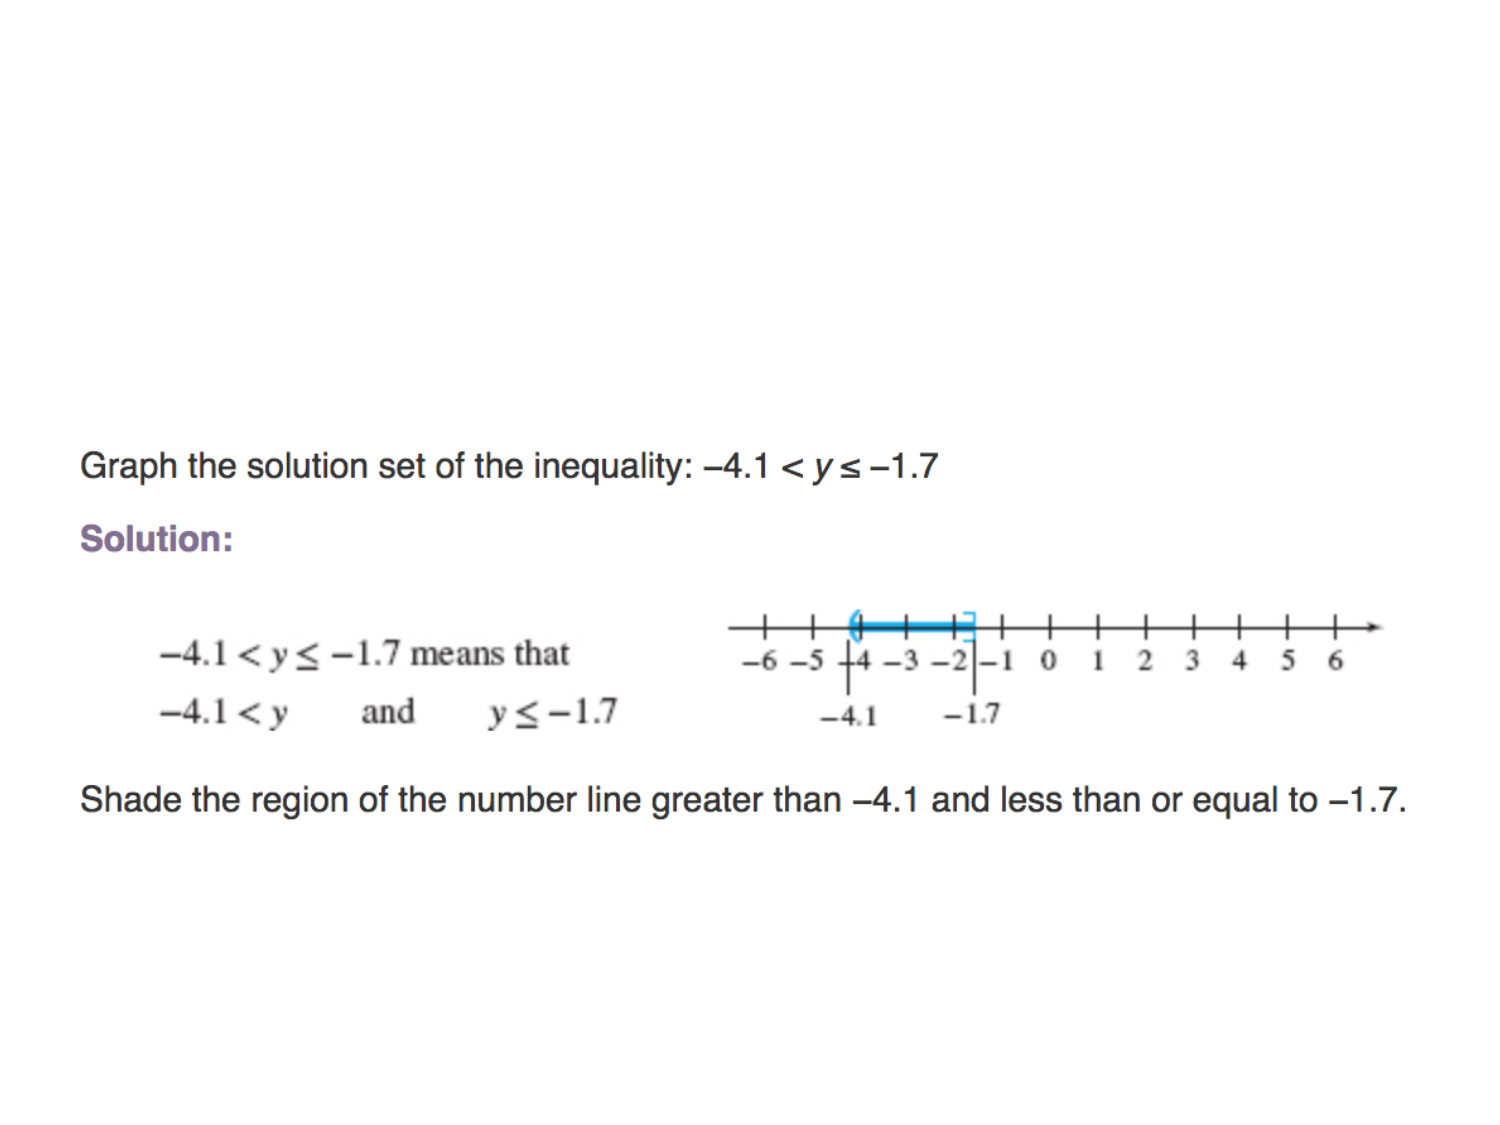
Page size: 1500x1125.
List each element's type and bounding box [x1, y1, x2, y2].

list [74, 262, 1426, 1006]
